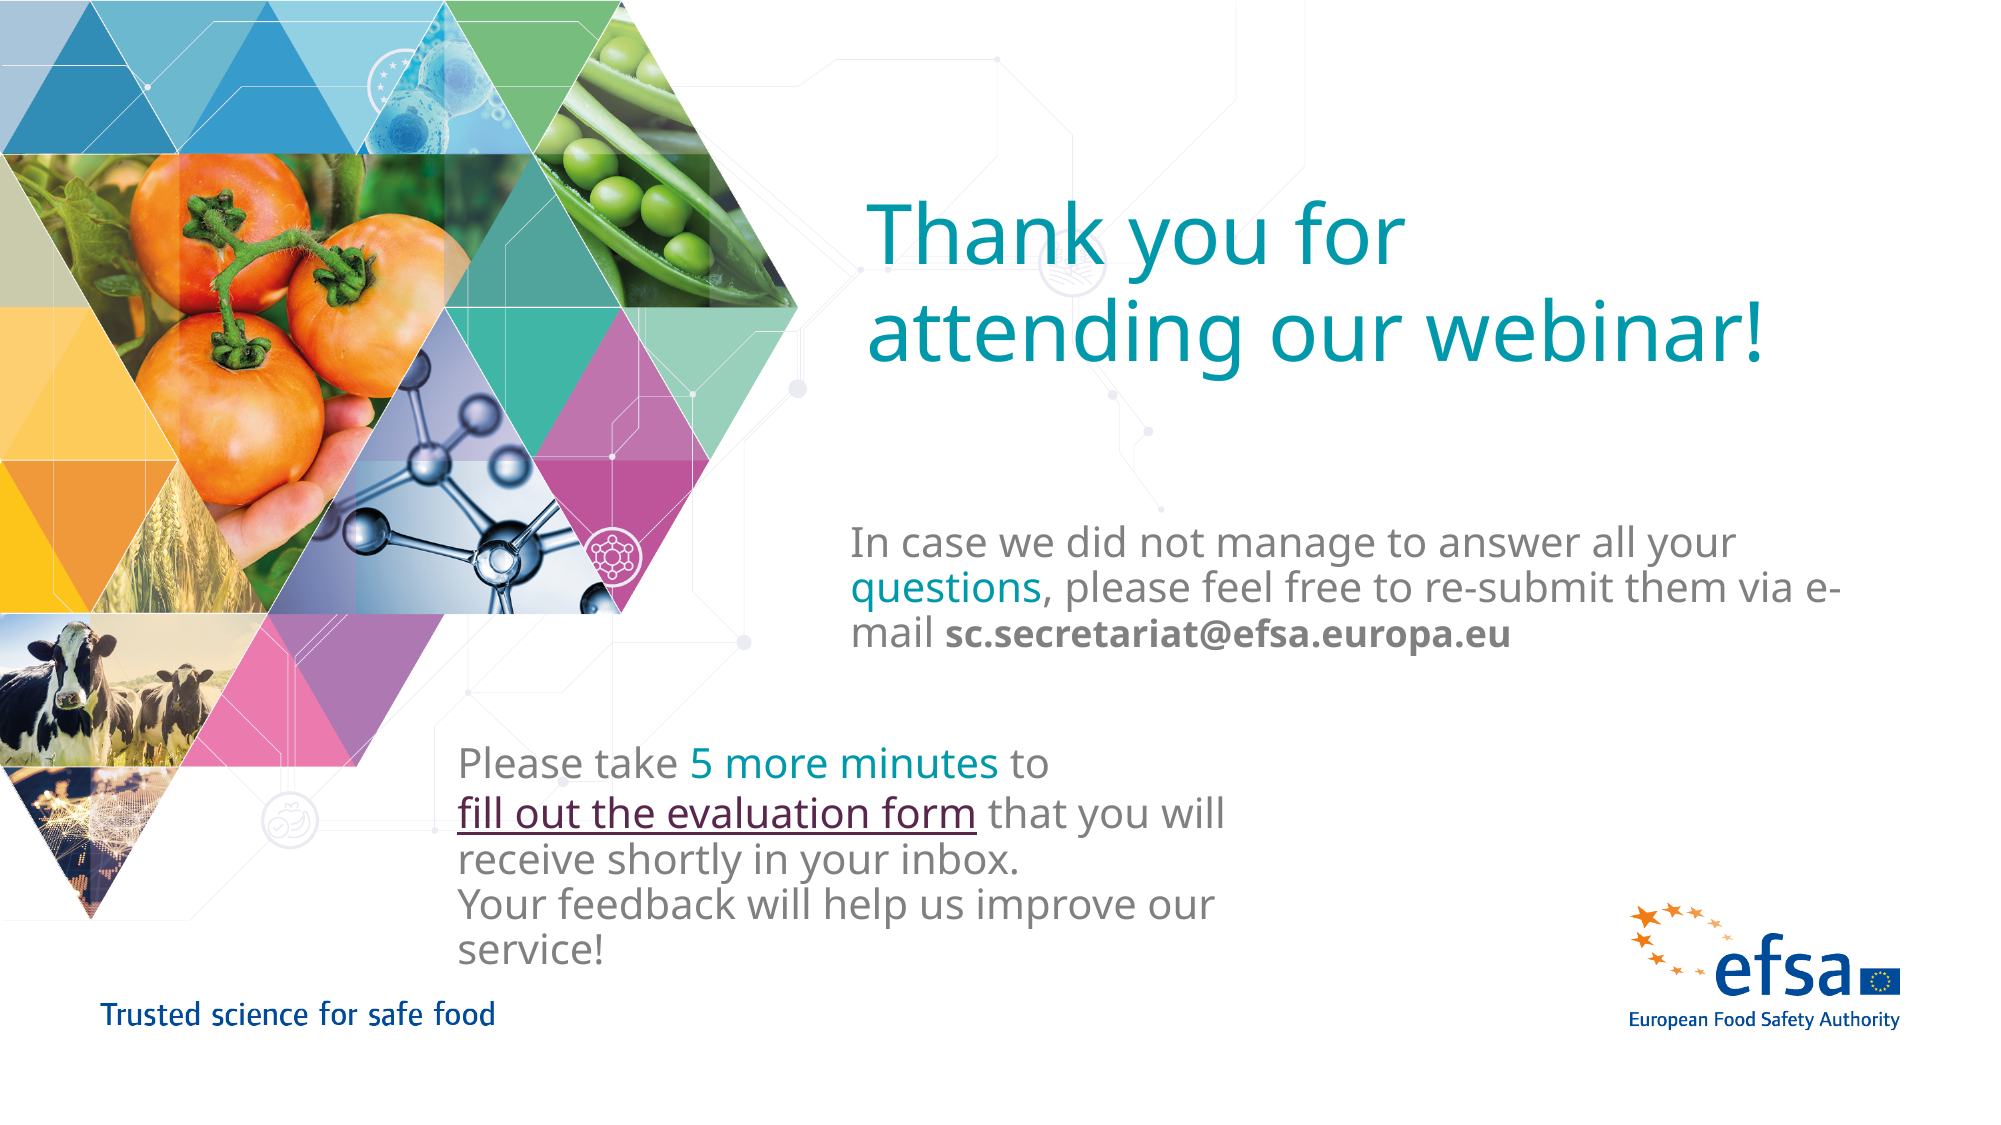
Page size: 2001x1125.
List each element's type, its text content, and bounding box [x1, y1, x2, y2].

list In case we did not manage to answer all your questions, please feel free to re-submit them via e-mail sc.secretariat@efsa.europa.eu [835, 442, 1933, 748]
list Please take 5 more minutes to fill out the evaluation form that you will receive shortly in your inbox. Your feedback will help us improve our service! [442, 735, 1324, 806]
picture [0, 0, 2000, 1125]
list Thank you for attending our webinar! [851, 193, 1970, 384]
